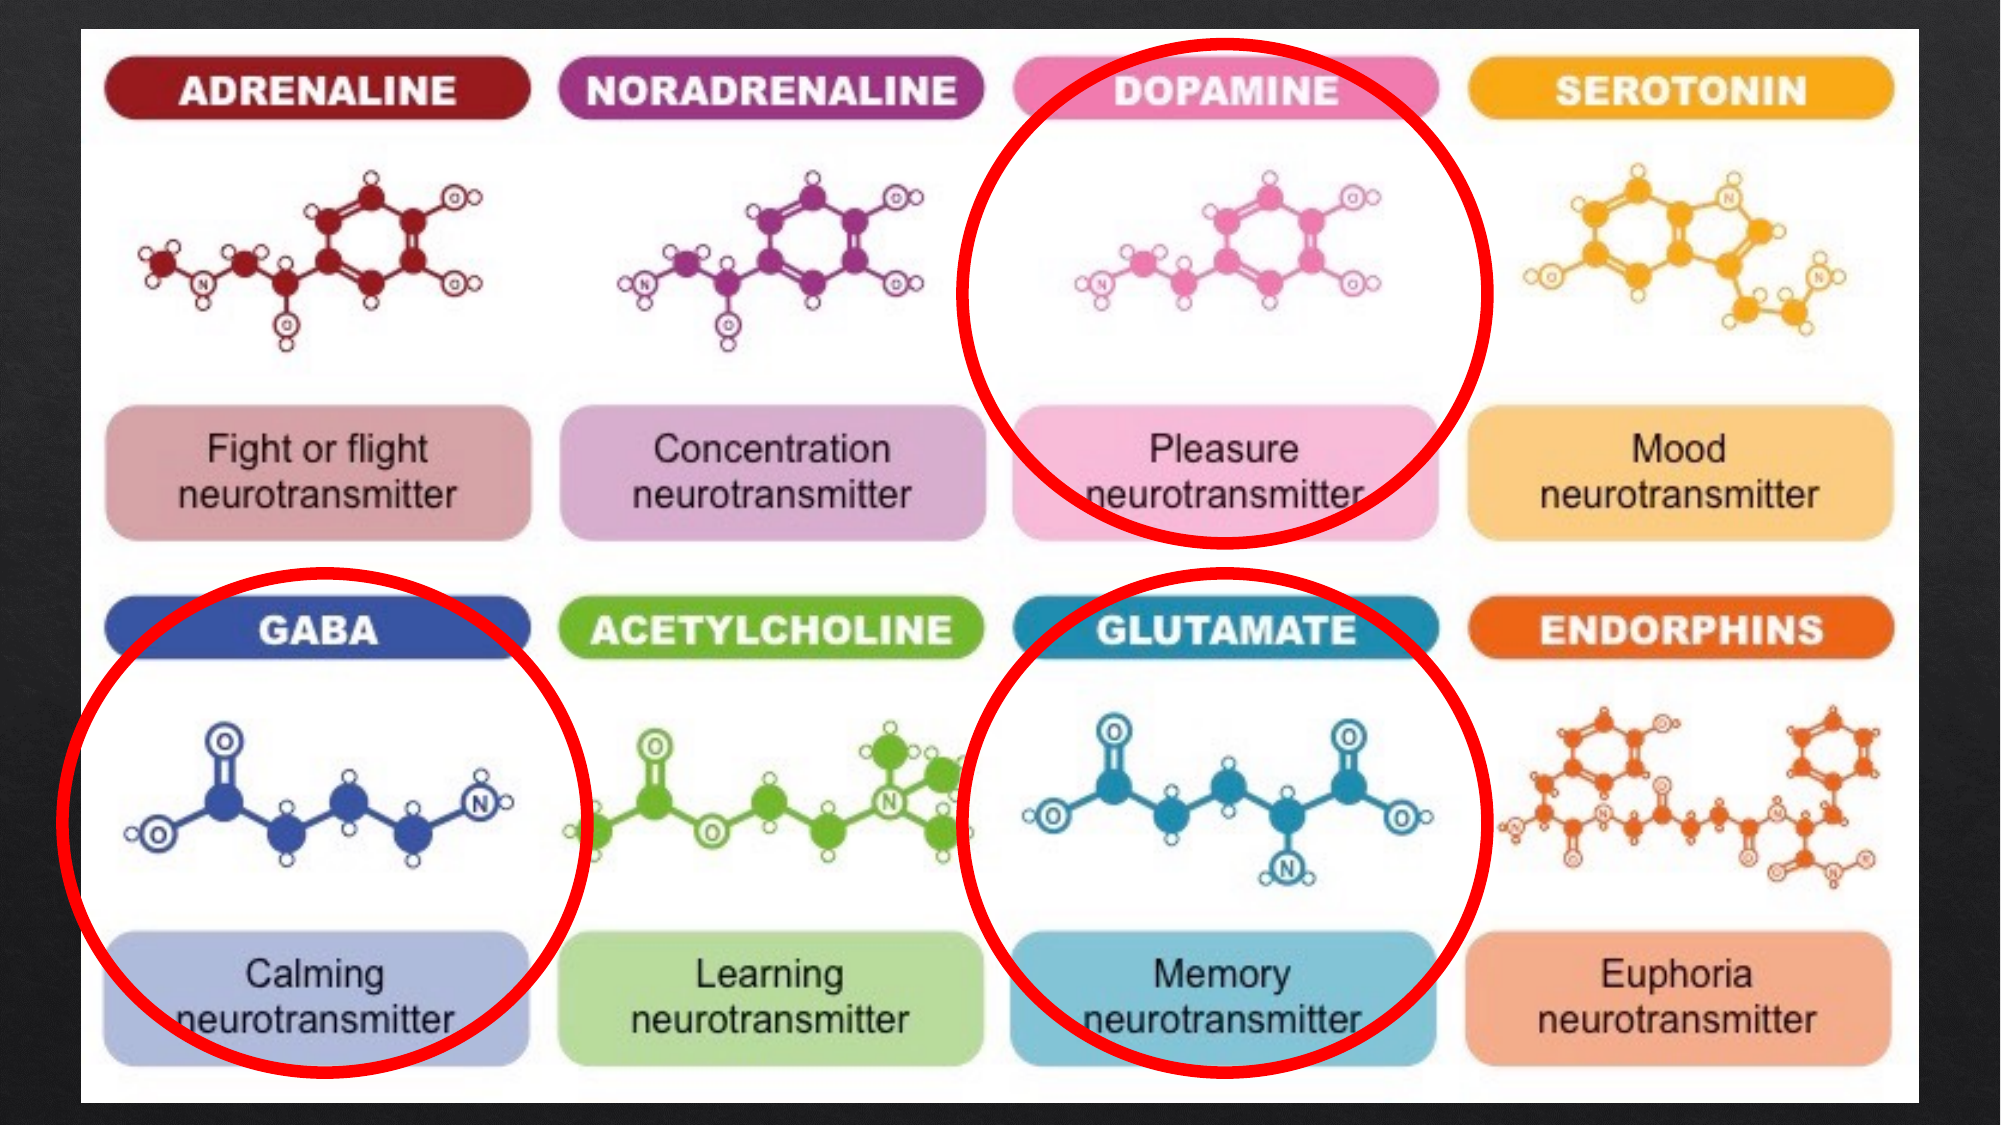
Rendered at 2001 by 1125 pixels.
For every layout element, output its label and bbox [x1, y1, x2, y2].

picture [0, 0, 2001, 1125]
text_box [61, 728, 81, 918]
